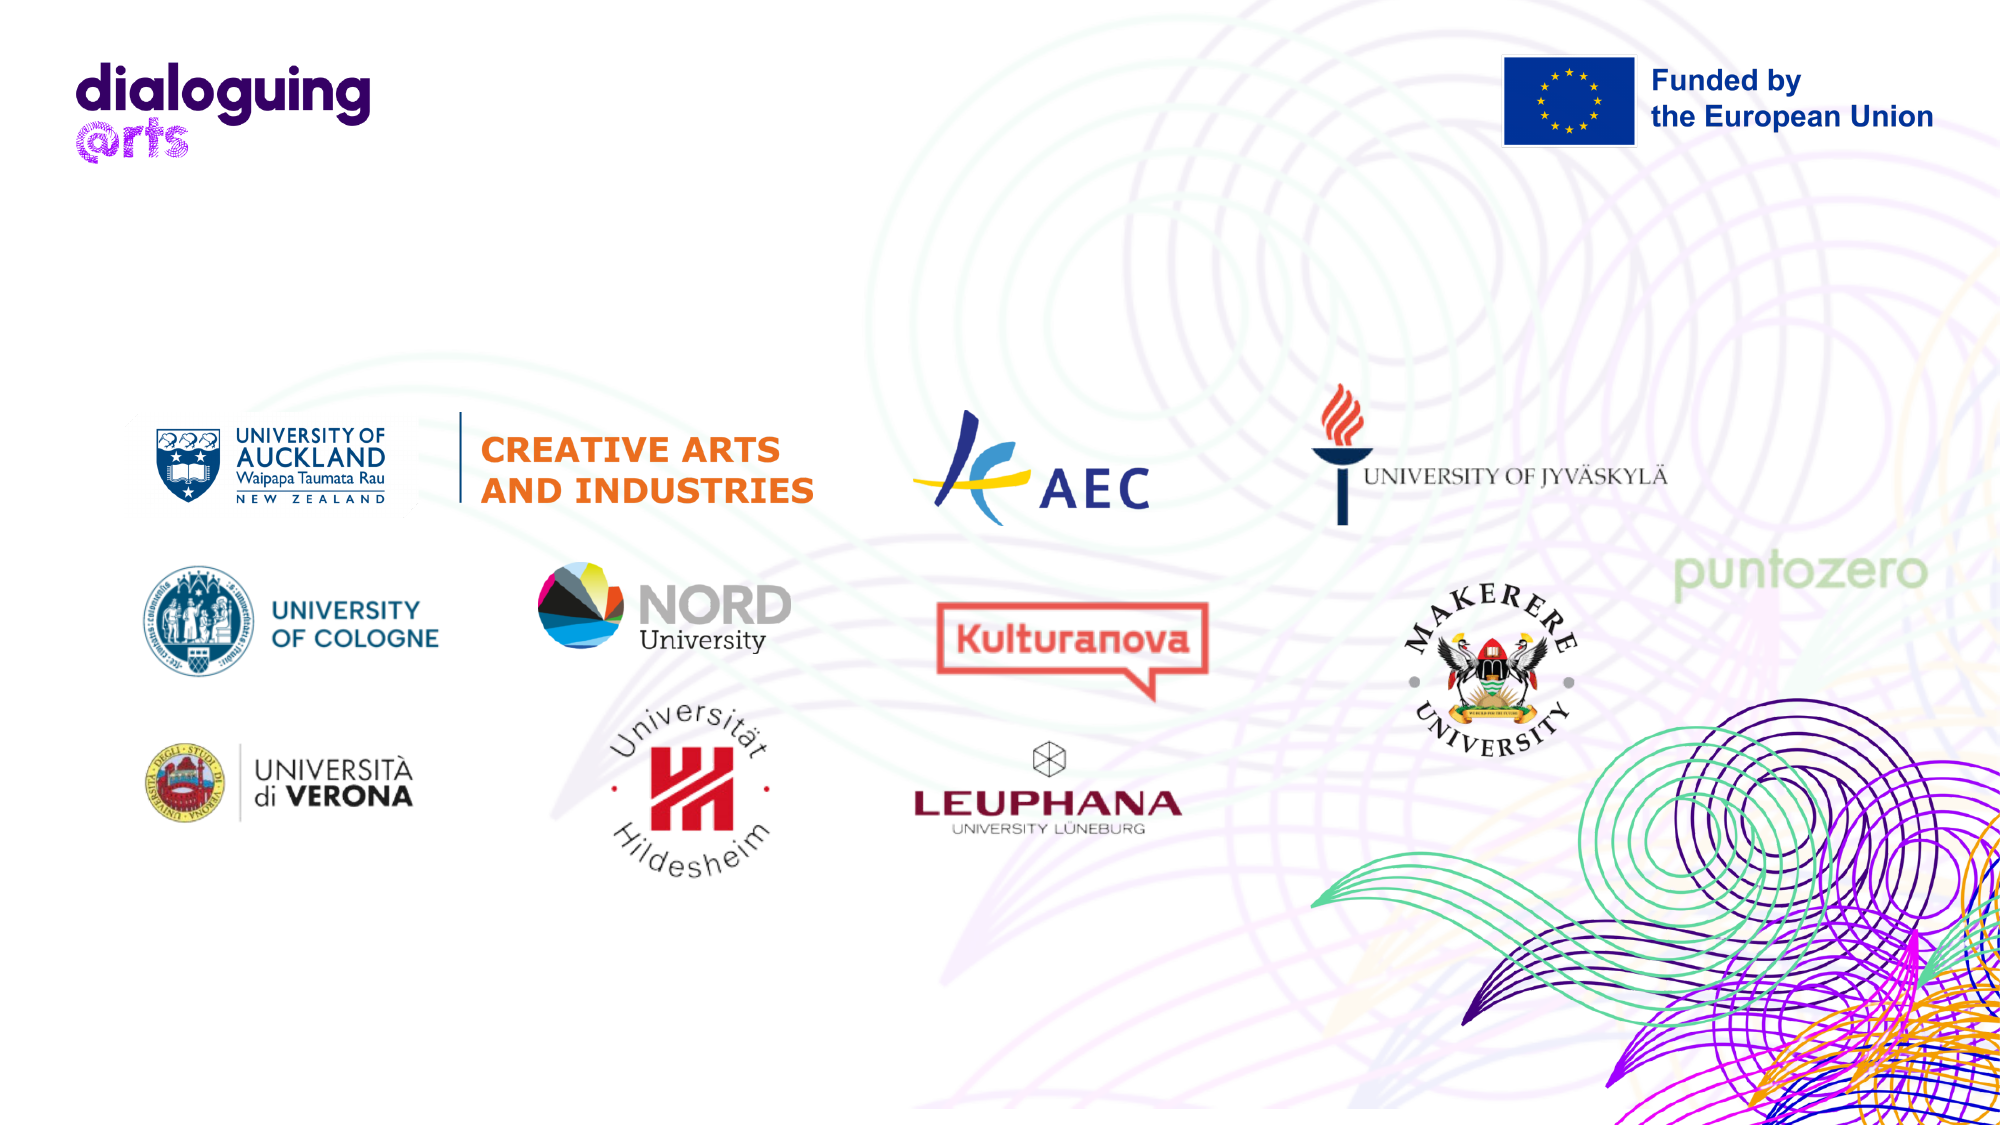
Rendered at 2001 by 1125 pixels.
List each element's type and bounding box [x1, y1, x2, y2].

picture [0, 0, 466, 259]
picture [123, 411, 814, 518]
picture [123, 548, 458, 943]
picture [531, 286, 2000, 1125]
picture [1497, 50, 1951, 152]
